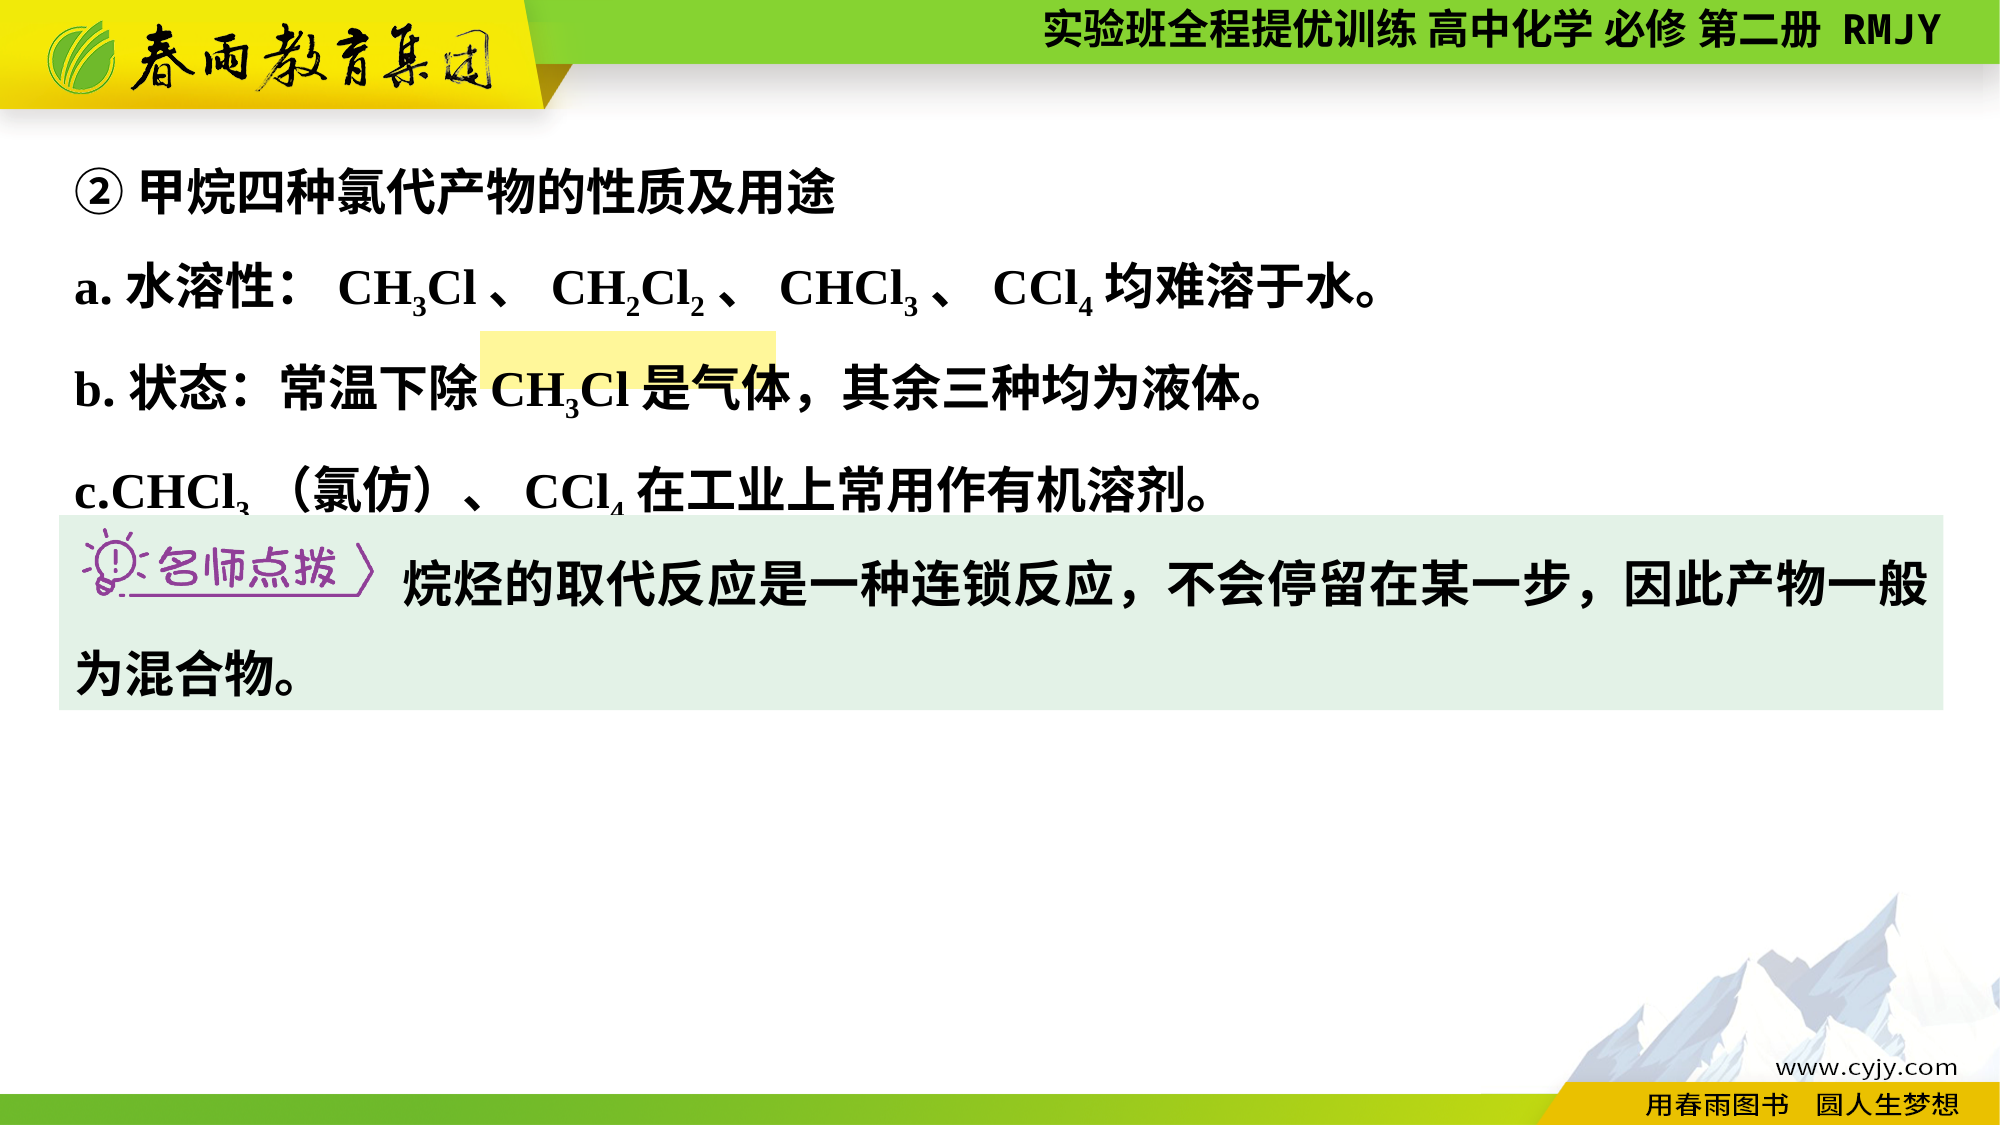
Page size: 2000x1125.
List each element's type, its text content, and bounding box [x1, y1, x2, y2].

list ②甲烷四种氯代产物的性质及用途 a.水溶性：CH3Cl、CH2Cl2、CHCl3、CCl4均难溶于水。 b.状态：常温下除CH3Cl是气体，其余三种均为液体。 c.CHCl3（氯仿）、CCl4在工业上常用作有机溶剂。 [59, 122, 1944, 490]
text_box 烷烃的取代反应是一种连锁反应，不会停留在某一步，因此产物一般为混合物。 [59, 515, 1944, 711]
picture [0, 0, 2000, 1125]
